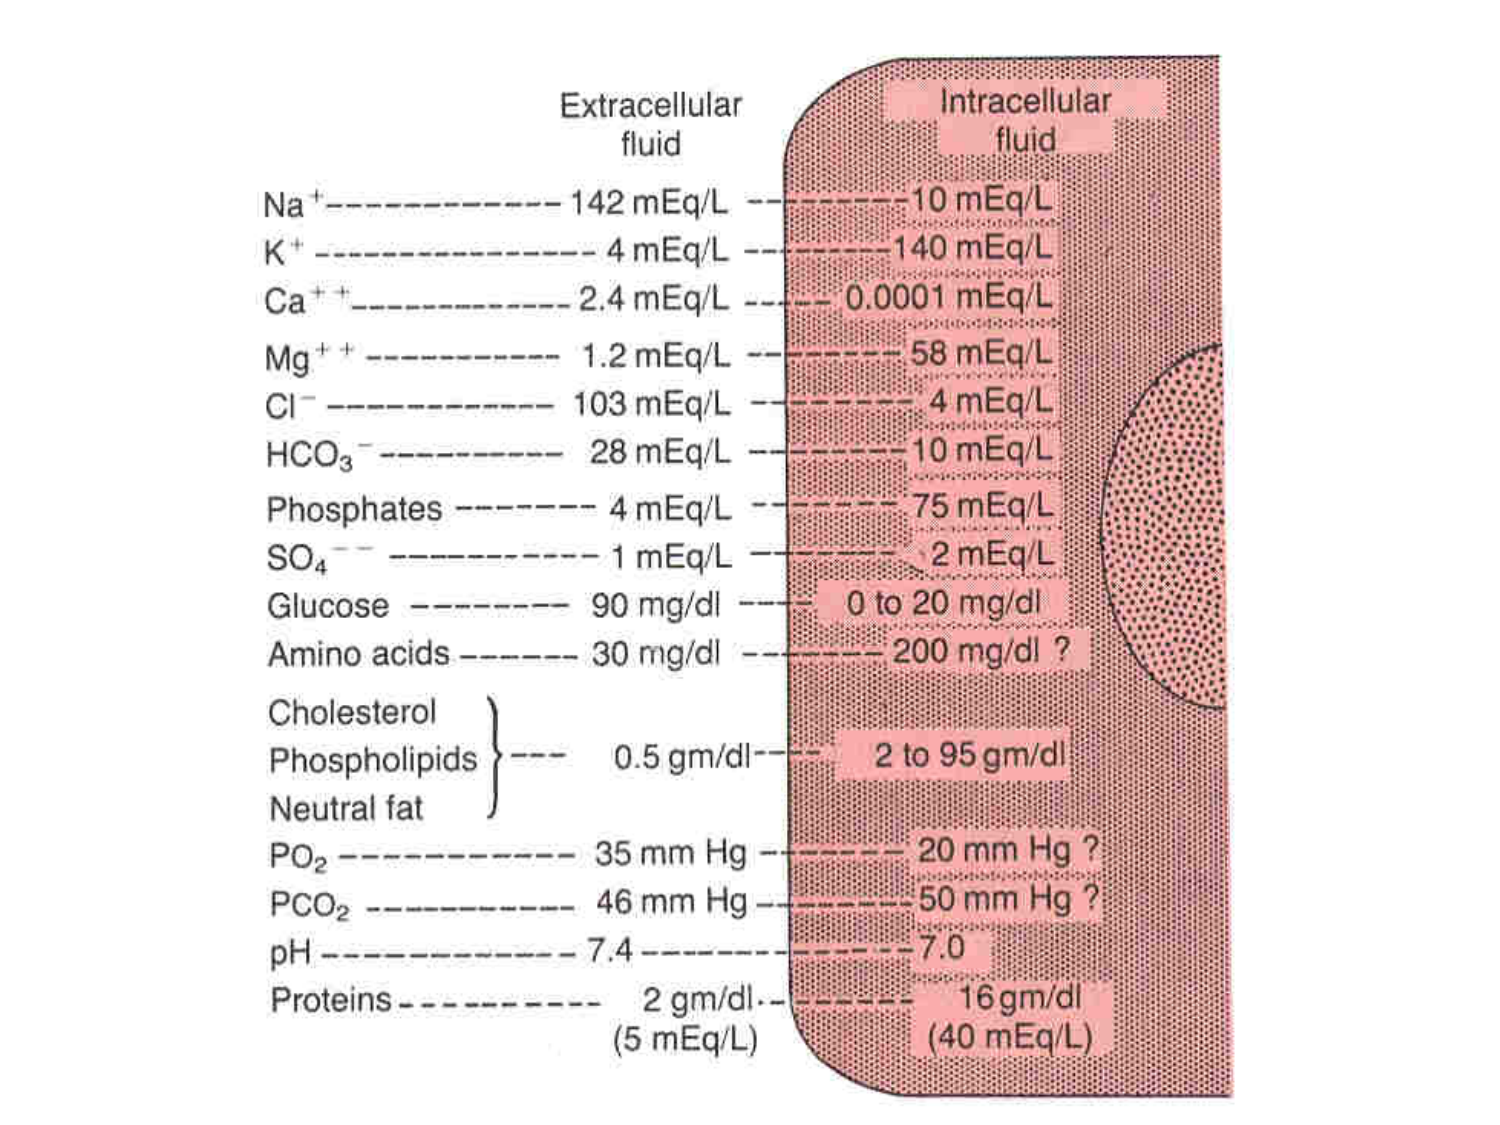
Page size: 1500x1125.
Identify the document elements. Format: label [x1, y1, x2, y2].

list [229, 42, 1247, 1125]
